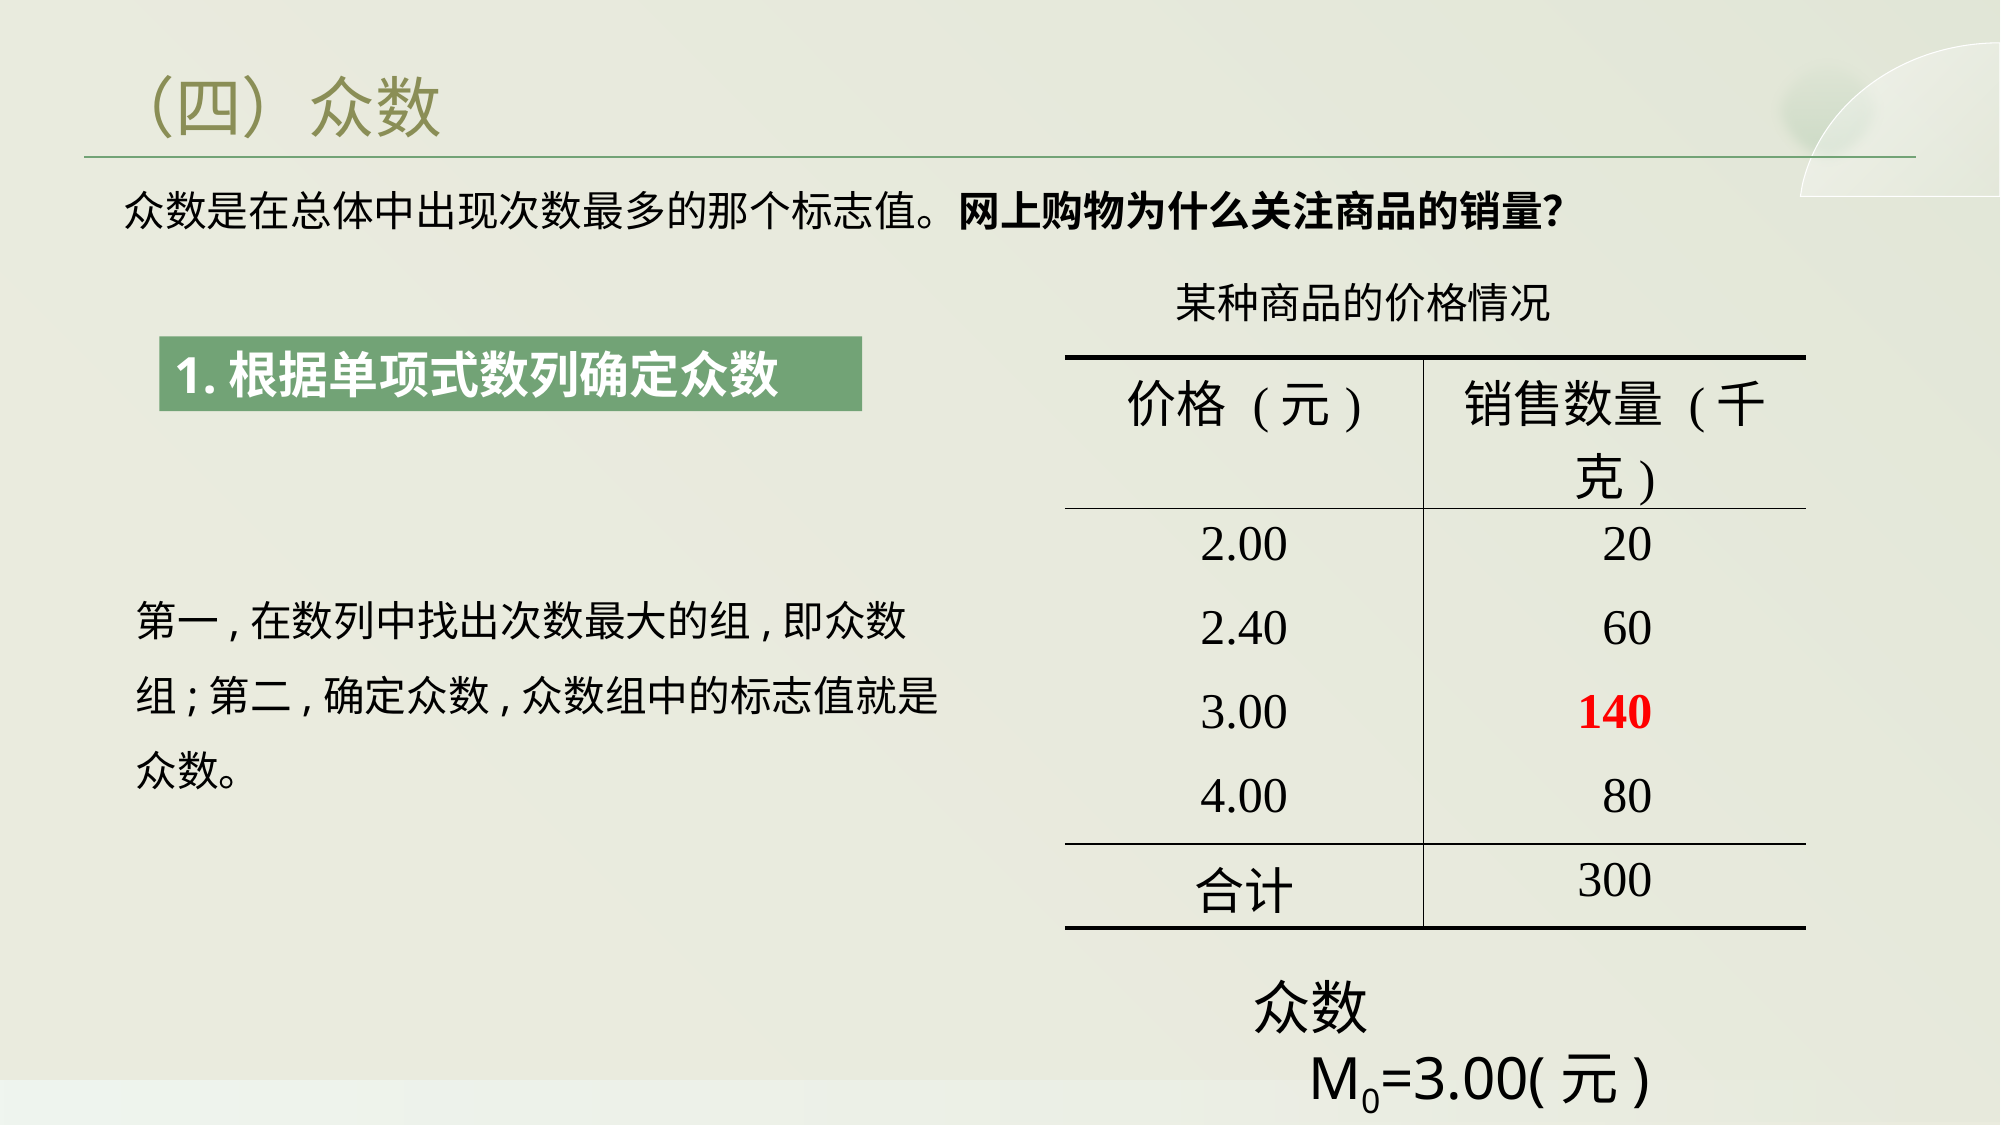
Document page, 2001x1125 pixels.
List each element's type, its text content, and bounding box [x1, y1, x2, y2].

table_cell 20 [1424, 509, 1806, 592]
table_cell 140 [1424, 676, 1806, 760]
text_box （四）众数 [108, 62, 1892, 134]
table_cell 2.00 [1065, 509, 1423, 592]
table_cell 3.00 [1065, 676, 1423, 760]
table_cell 4.00 [1065, 760, 1423, 843]
text_box 第一,在数列中找出次数最大的组,即众数组;第二,确定众数,众数组中的标志值就是众数。 [120, 562, 954, 801]
text_box 某种商品的价格情况 [1160, 269, 1586, 358]
text_box 众数M0=3.00(元) [1236, 963, 1675, 1097]
table_cell 合计 [1065, 845, 1423, 926]
table_cell 300 [1424, 845, 1806, 926]
table_cell 2.40 [1065, 592, 1423, 676]
table_cell 80 [1424, 760, 1806, 843]
table_header 销售数量 (千克) [1424, 360, 1806, 508]
table_cell 60 [1424, 592, 1806, 676]
text_box 众数是在总体中出现次数最多的那个标志值。网上购物为什么关注商品的销量？ [108, 156, 1940, 274]
text_box 1.根据单项式数列确定众数 [159, 336, 863, 412]
table_header 价格 (元) [1065, 360, 1423, 508]
